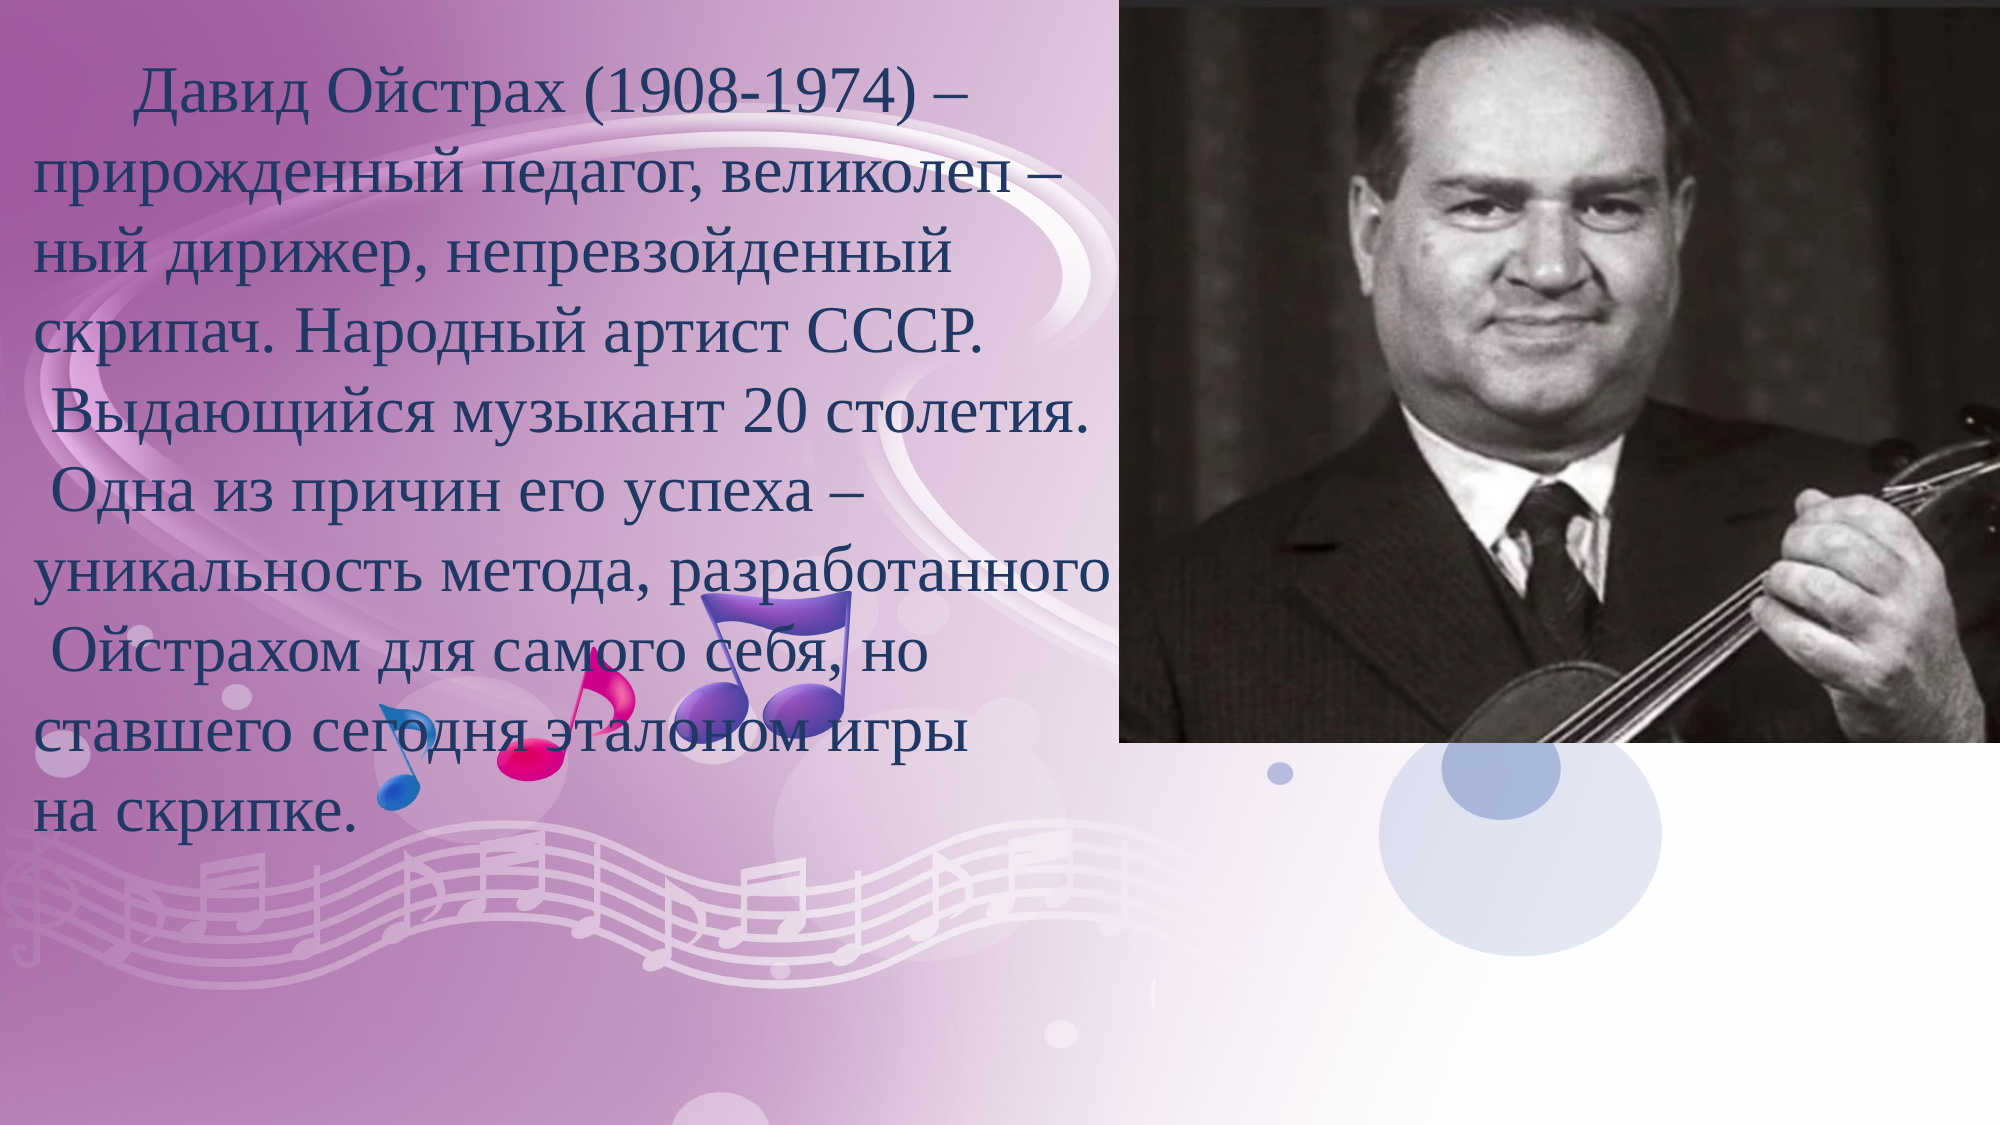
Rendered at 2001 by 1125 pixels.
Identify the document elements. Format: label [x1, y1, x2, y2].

picture [1119, 0, 2000, 743]
list [0, 0, 2000, 1125]
